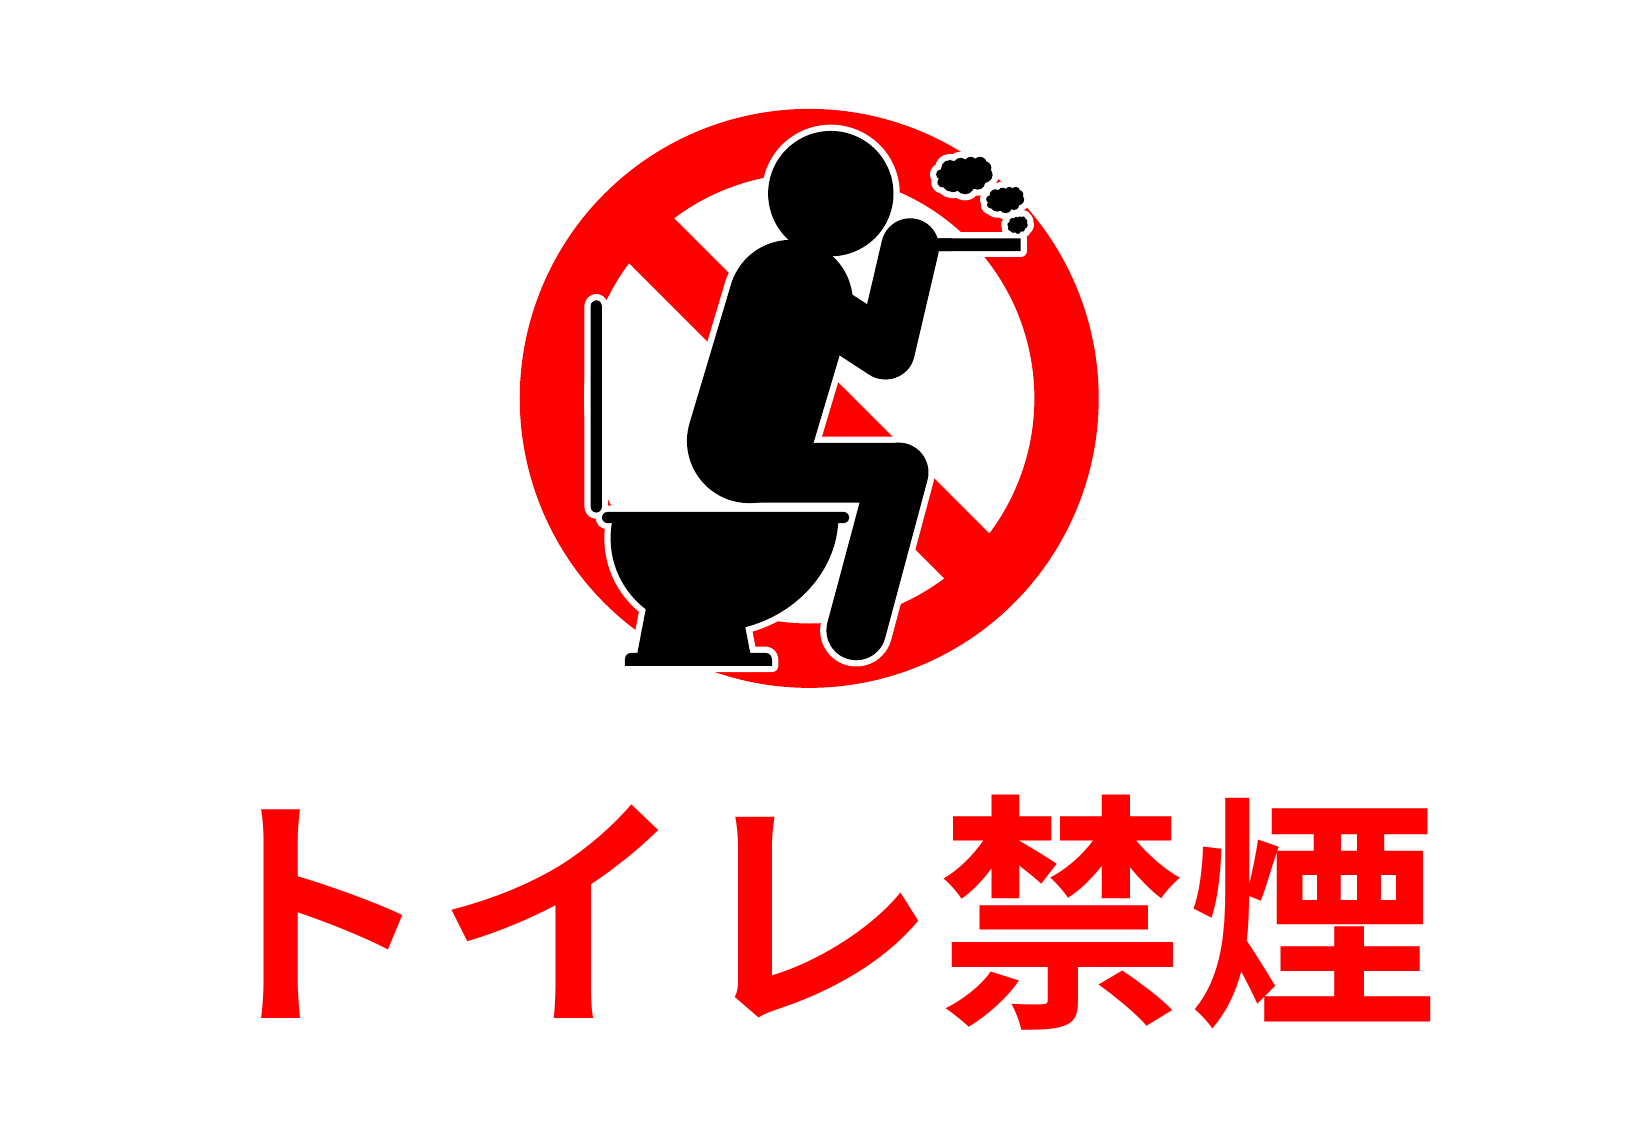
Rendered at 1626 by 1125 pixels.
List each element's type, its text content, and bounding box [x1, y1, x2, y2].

text_box トイレ禁煙 [0, 750, 1625, 1066]
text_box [519, 108, 1099, 689]
